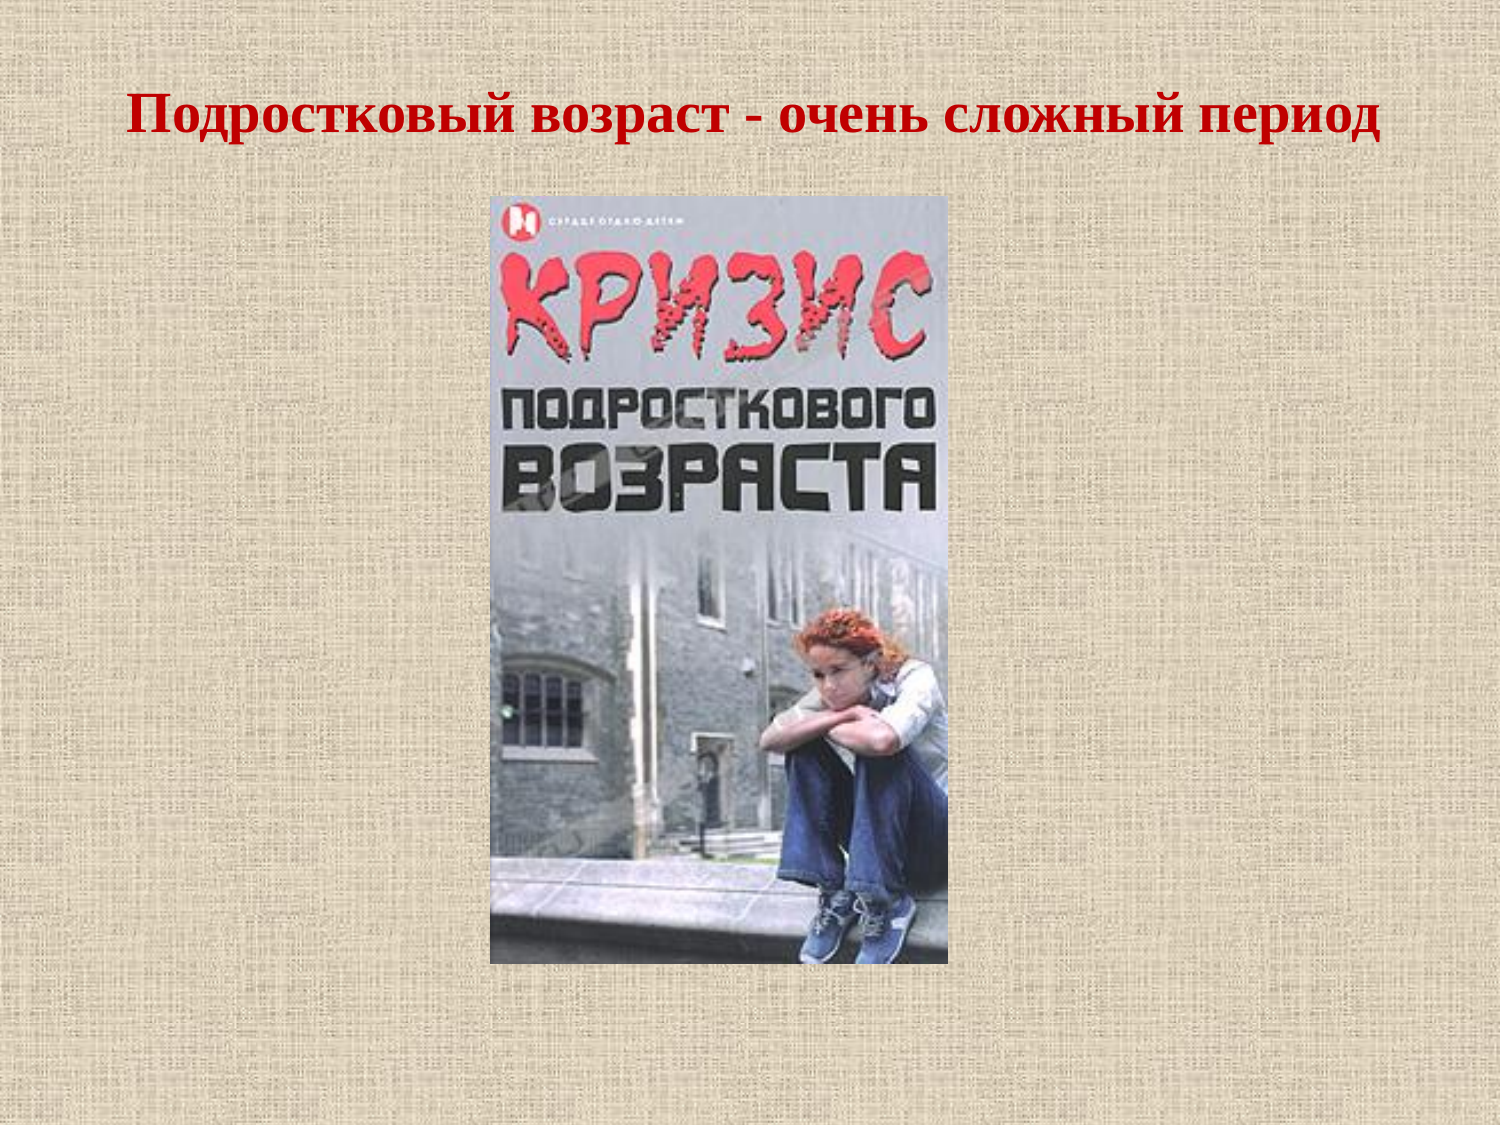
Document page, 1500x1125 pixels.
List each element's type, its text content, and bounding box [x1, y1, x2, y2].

picture [0, 0, 1500, 1125]
text_box Подростковый возраст - очень сложный период [112, 66, 1412, 152]
